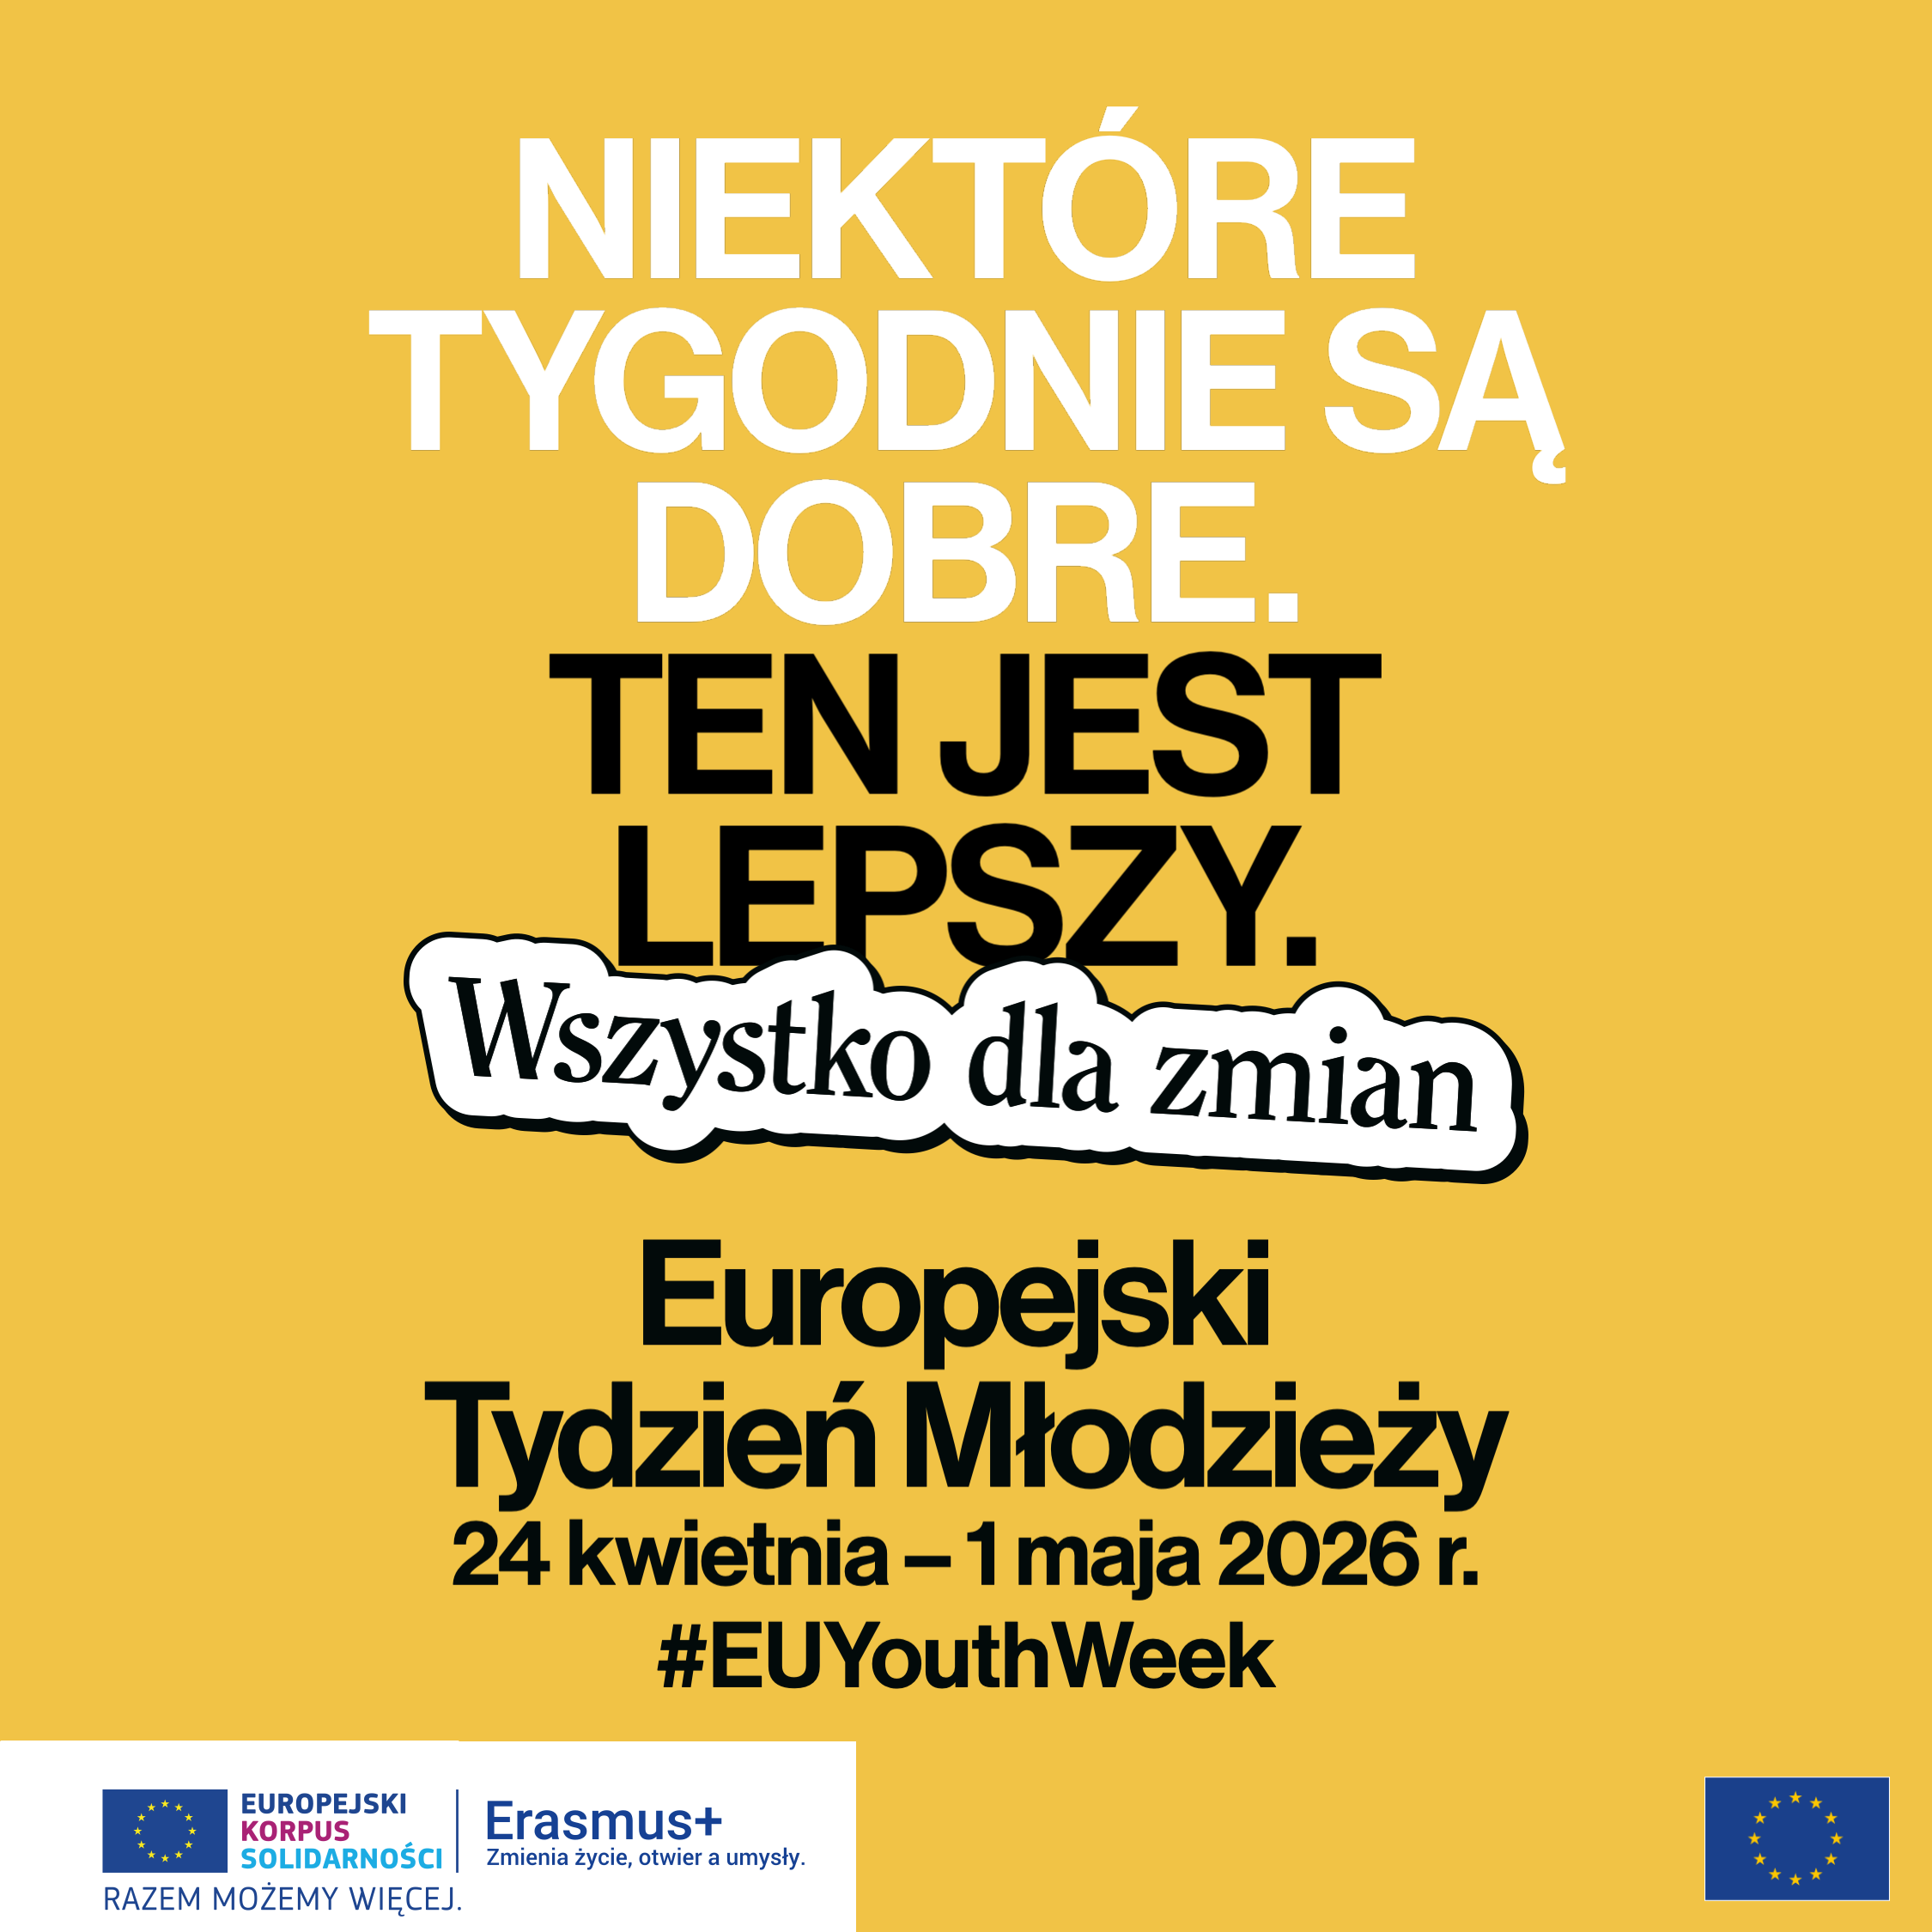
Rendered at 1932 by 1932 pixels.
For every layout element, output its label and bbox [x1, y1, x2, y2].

picture [0, 1741, 856, 1932]
picture [1704, 1776, 1891, 1901]
picture [301, 106, 1631, 1710]
